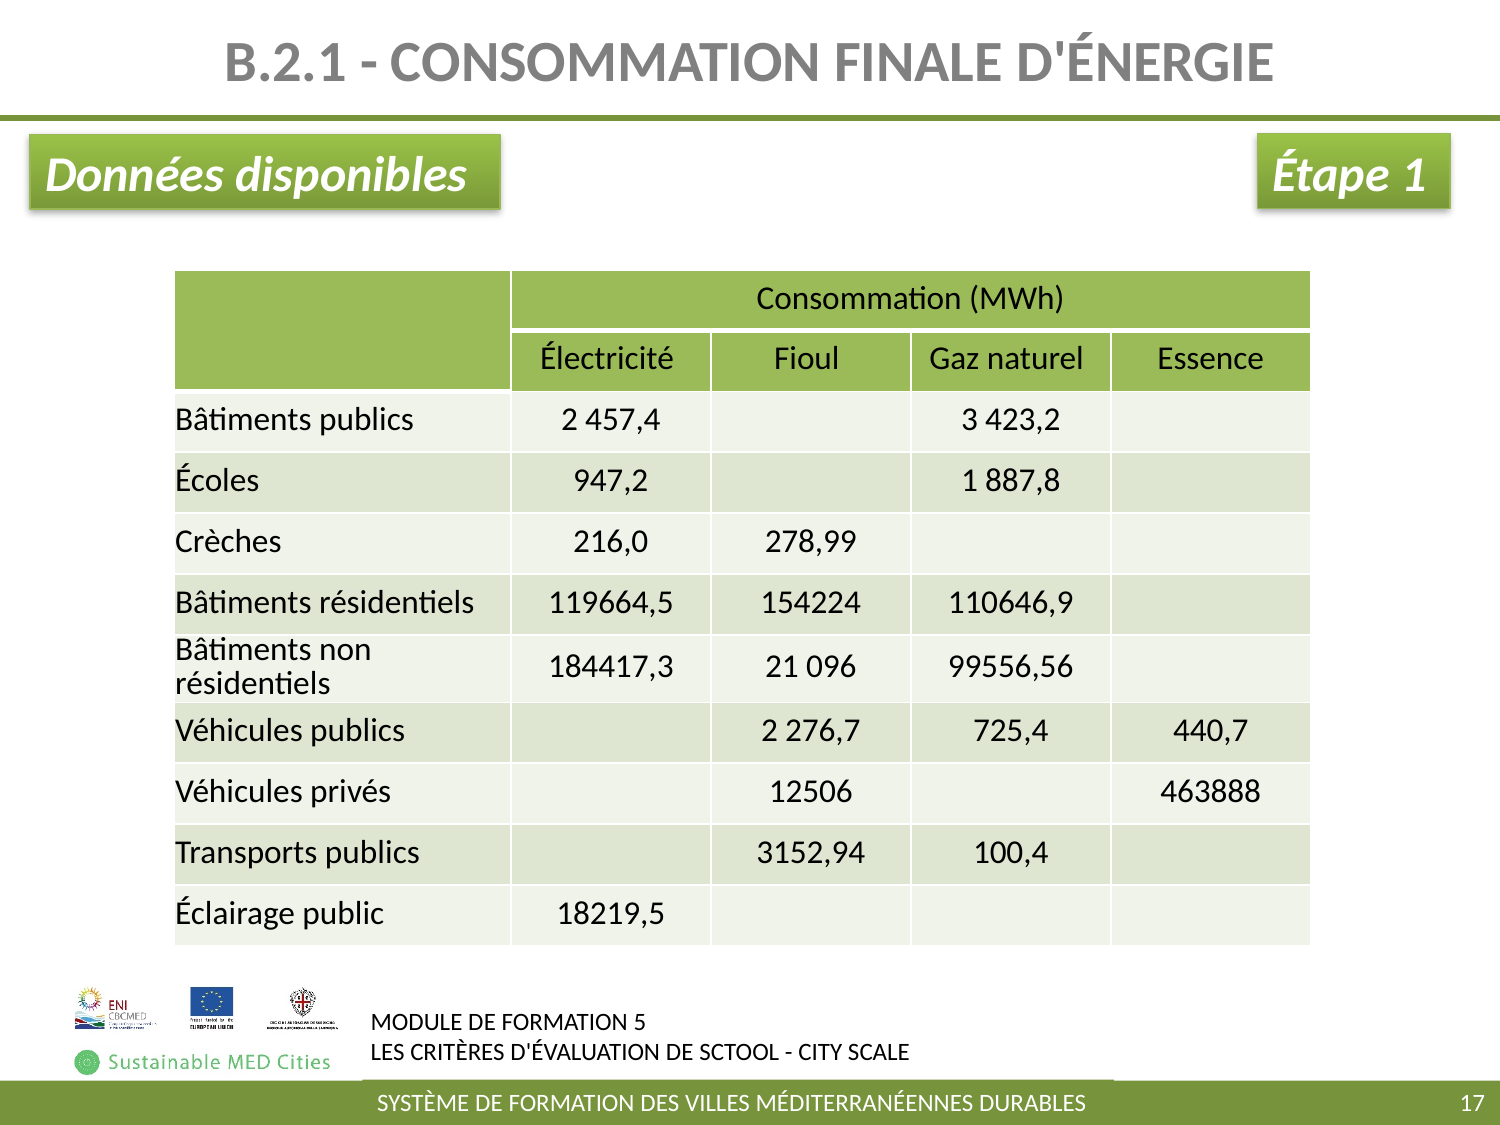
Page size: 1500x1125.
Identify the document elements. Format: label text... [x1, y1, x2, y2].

table_cell Bâtiments résidentiels [175, 575, 510, 634]
table_cell [512, 764, 710, 823]
table_cell [912, 886, 1110, 945]
table_cell 154224 [712, 575, 910, 634]
table_cell 2 457,4 [512, 392, 710, 451]
picture [62, 978, 356, 1080]
slide_number 17 [1149, 1078, 1500, 1125]
title B.2.1 - CONSOMMATION FINALE D'ÉNERGIE [0, 0, 1500, 117]
table_cell [912, 764, 1110, 823]
table_cell Éclairage public [175, 886, 510, 945]
table_cell 947,2 [512, 453, 710, 512]
table_cell 1 887,8 [912, 453, 1110, 512]
table_cell 110646,9 [912, 575, 1110, 634]
table_cell 725,4 [912, 703, 1110, 762]
table_cell 119664,5 [512, 575, 710, 634]
table_cell 440,7 [1112, 703, 1310, 762]
table_cell 99556,56 [912, 636, 1110, 702]
table_cell Crèches [175, 514, 510, 573]
table_cell 216,0 [512, 514, 710, 573]
table_cell [712, 453, 910, 512]
table_cell Électricité [512, 333, 710, 391]
table_cell 12506 [712, 764, 910, 823]
table_cell [1112, 886, 1310, 945]
table_cell Véhicules privés [175, 764, 510, 823]
table_cell [512, 825, 710, 884]
table_cell 100,4 [912, 825, 1110, 884]
table_cell 3152,94 [712, 825, 910, 884]
table_cell [1112, 636, 1310, 702]
table_cell 278,99 [712, 514, 910, 573]
table_cell Écoles [175, 453, 510, 512]
table_cell Bâtiments non résidentiels [175, 636, 510, 702]
table_header Consommation (MWh) [512, 271, 1310, 328]
table_cell [712, 392, 910, 451]
table_cell [1112, 453, 1310, 512]
table_cell Véhicules publics [175, 703, 510, 762]
table_cell [1112, 392, 1310, 451]
table_cell Essence [1112, 333, 1310, 391]
table_cell Transports publics [175, 825, 510, 884]
table_cell [1112, 514, 1310, 573]
table_cell 2 276,7 [712, 703, 910, 762]
table_cell Bâtiments publics [175, 394, 510, 451]
table_cell 18219,5 [512, 886, 710, 945]
table_cell Fioul [712, 333, 910, 391]
table_cell 3 423,2 [912, 392, 1110, 451]
table_cell [1112, 575, 1310, 634]
table_cell 184417,3 [512, 636, 710, 702]
table_cell [1112, 825, 1310, 884]
table_cell [712, 886, 910, 945]
table_header [175, 271, 510, 389]
text_box SYSTÈME DE FORMATION DES VILLES MÉDITERRANÉENNES DURABLES [362, 1079, 1114, 1125]
text_box Données disponibles [29, 134, 501, 210]
text_box Étape 1 [1257, 133, 1451, 209]
table_cell 463888 [1112, 764, 1310, 823]
table_cell [912, 514, 1110, 573]
table_cell [512, 703, 710, 762]
table_cell 21 096 [712, 636, 910, 702]
table_cell Gaz naturel [912, 333, 1110, 391]
